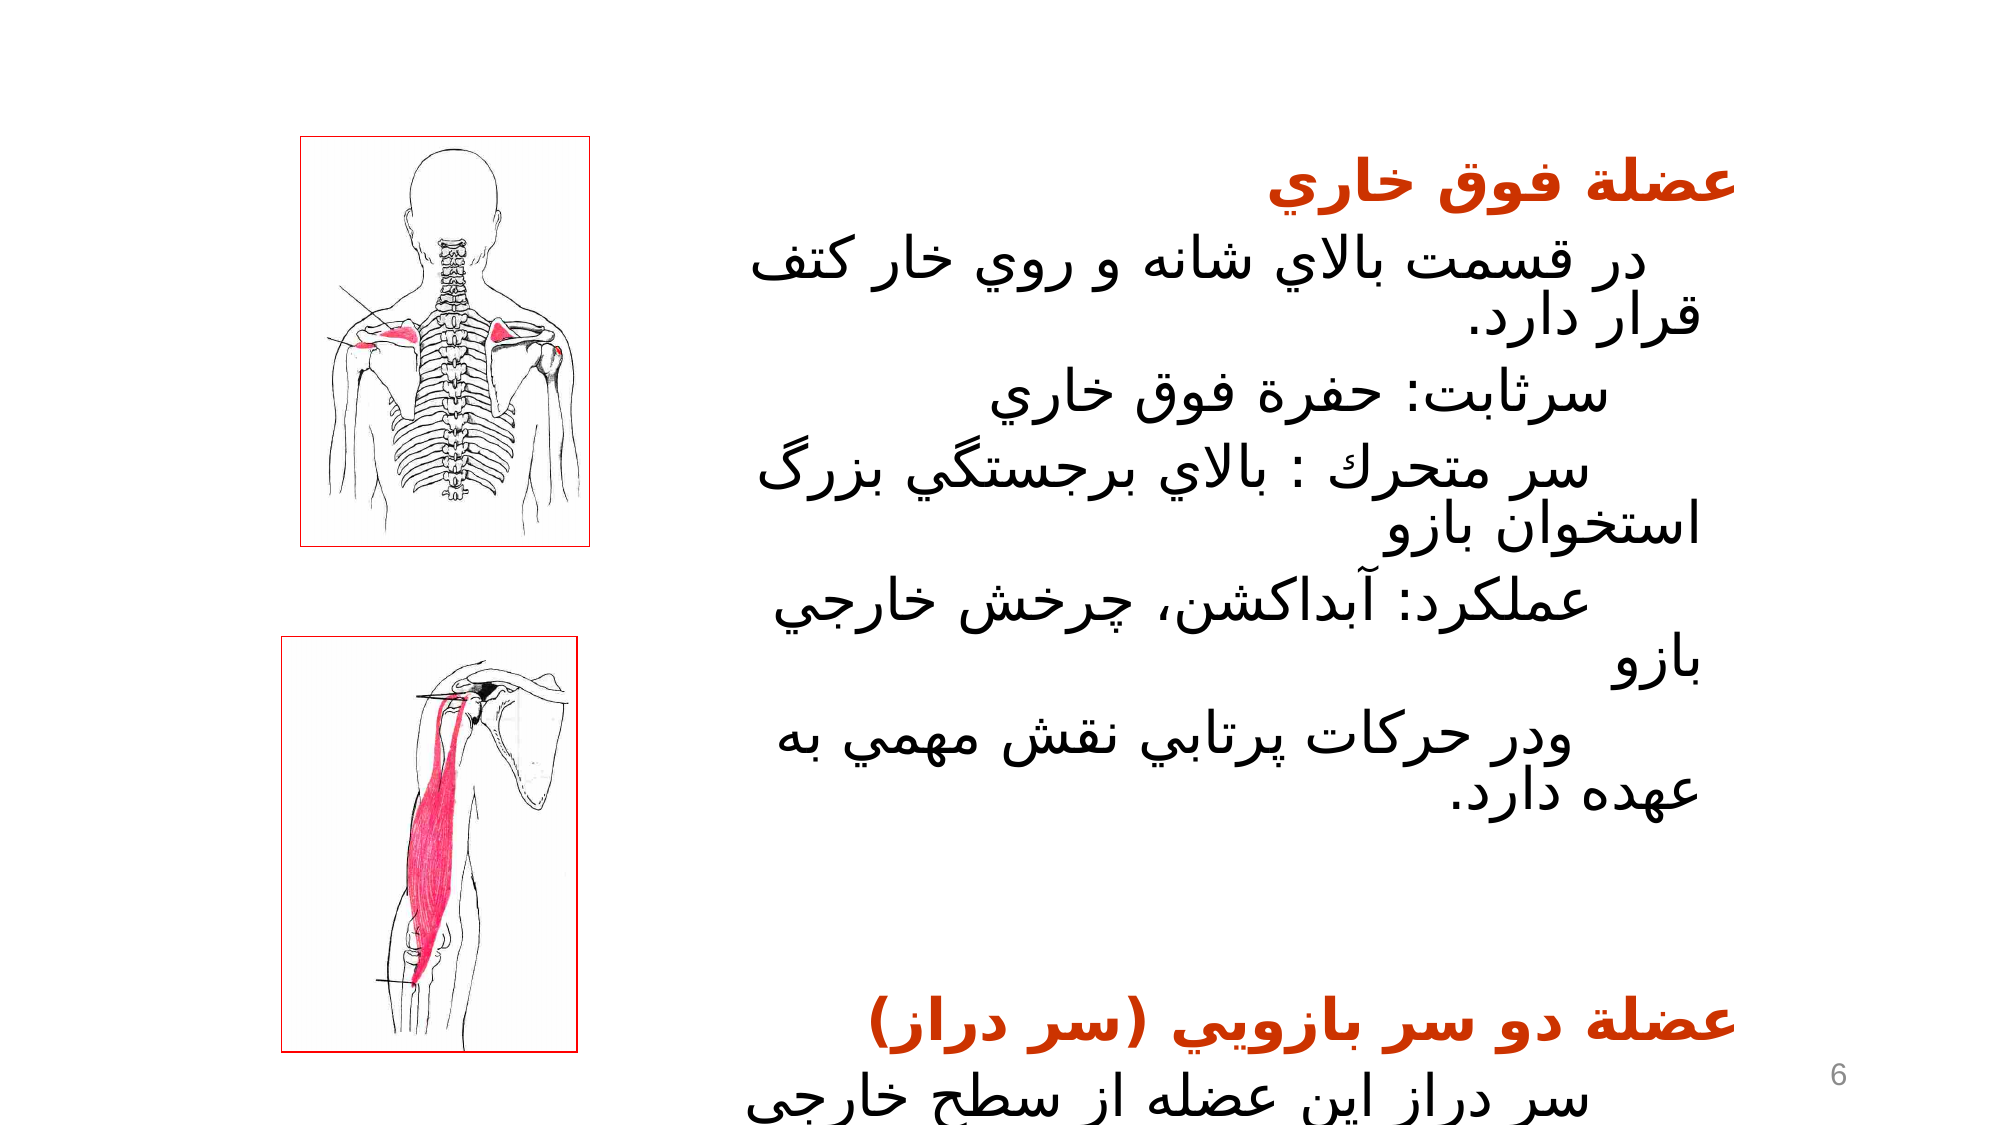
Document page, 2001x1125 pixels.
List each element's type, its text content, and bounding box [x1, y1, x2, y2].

list عضلة فوق خاري در قسمت بالاي شانه و روي خار كتف قرار دارد. سرثابت: حفرة فوق خاري سر متحرك : بالاي برجستگي بزرگ استخوان بازو عملکرد: آبداكشن، چرخش خارجي بازو ودر حركات پرتابي نقش مهمي به عهده دارد. عضلة دو سر بازويي (سر دراز) سر دراز اين عضله از سطح خارجي استخوان بازو عبور مي‌كند، ودر حركت آبداكشن مؤثر است. [676, 149, 1756, 1005]
slide_number 6 [1412, 1042, 1863, 1103]
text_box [282, 137, 589, 1052]
